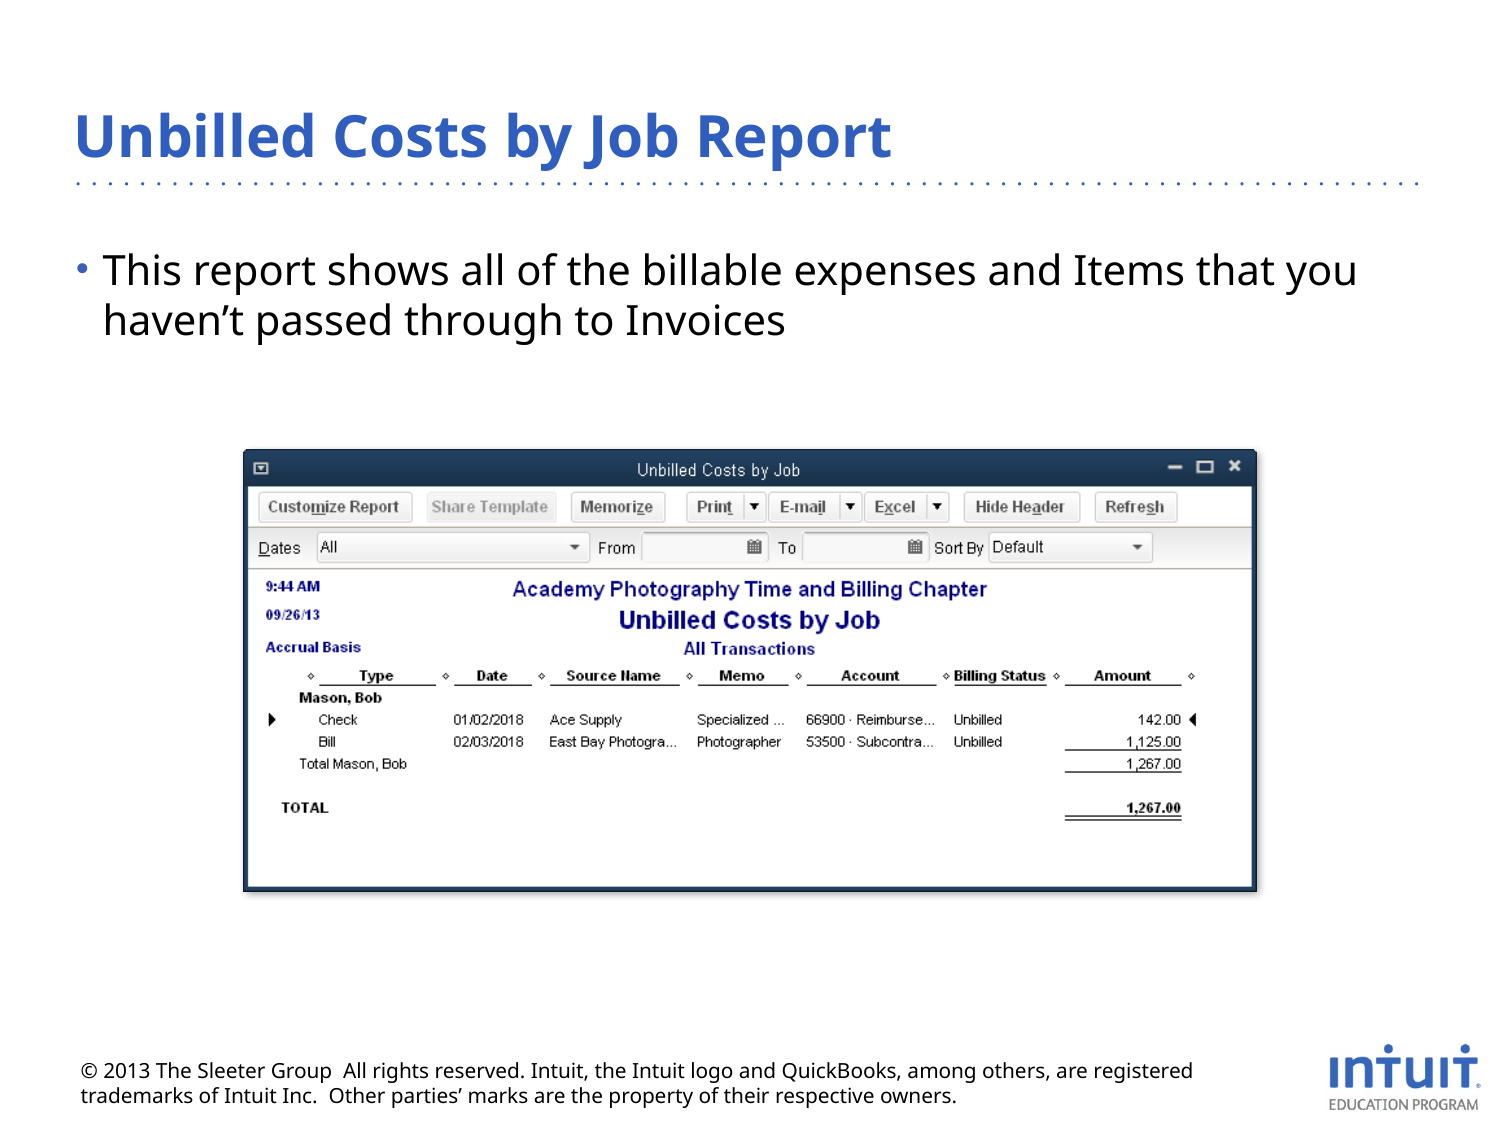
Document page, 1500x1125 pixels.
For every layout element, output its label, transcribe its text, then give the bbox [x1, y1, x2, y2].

picture [1325, 1039, 1485, 1116]
picture [242, 449, 1258, 892]
title Unbilled Costs by Job Report [73, 62, 1424, 169]
list This report shows all of the billable expenses and Items that you haven’t passed through to Invoices [75, 235, 1424, 1012]
